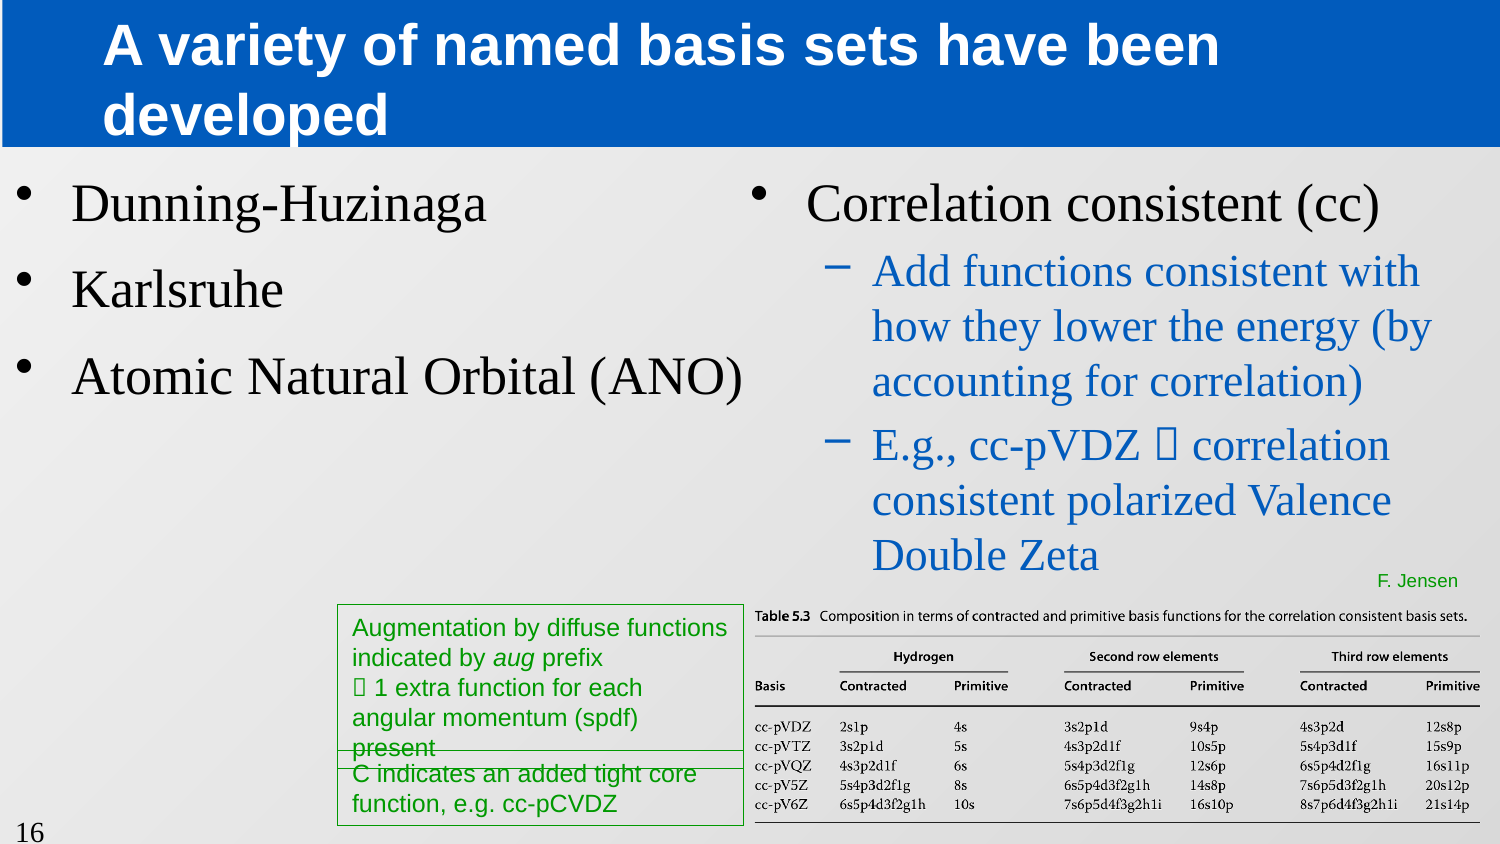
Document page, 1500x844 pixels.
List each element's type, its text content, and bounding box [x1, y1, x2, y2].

list Dunning-Huzinaga Karlsruhe Atomic Natural Orbital (ANO) Correlation consistent (cc) Add functions consistent with how they lower the energy (by accounting for correlation) E.g., cc-pVDZ  correlation consistent polarized Valence Double Zeta [0, 159, 1500, 585]
slide_number 16 [0, 806, 101, 844]
title A variety of named basis sets have been developed [87, 0, 1363, 147]
text_box F. Jensen [1362, 560, 1494, 599]
text_box C indicates an added tight core function, e.g. cc-pCVDZ [337, 750, 744, 826]
picture [749, 598, 1488, 832]
text_box Augmentation by diffuse functions indicated by aug prefix  1 extra function for each angular momentum (spdf) present [337, 604, 744, 750]
